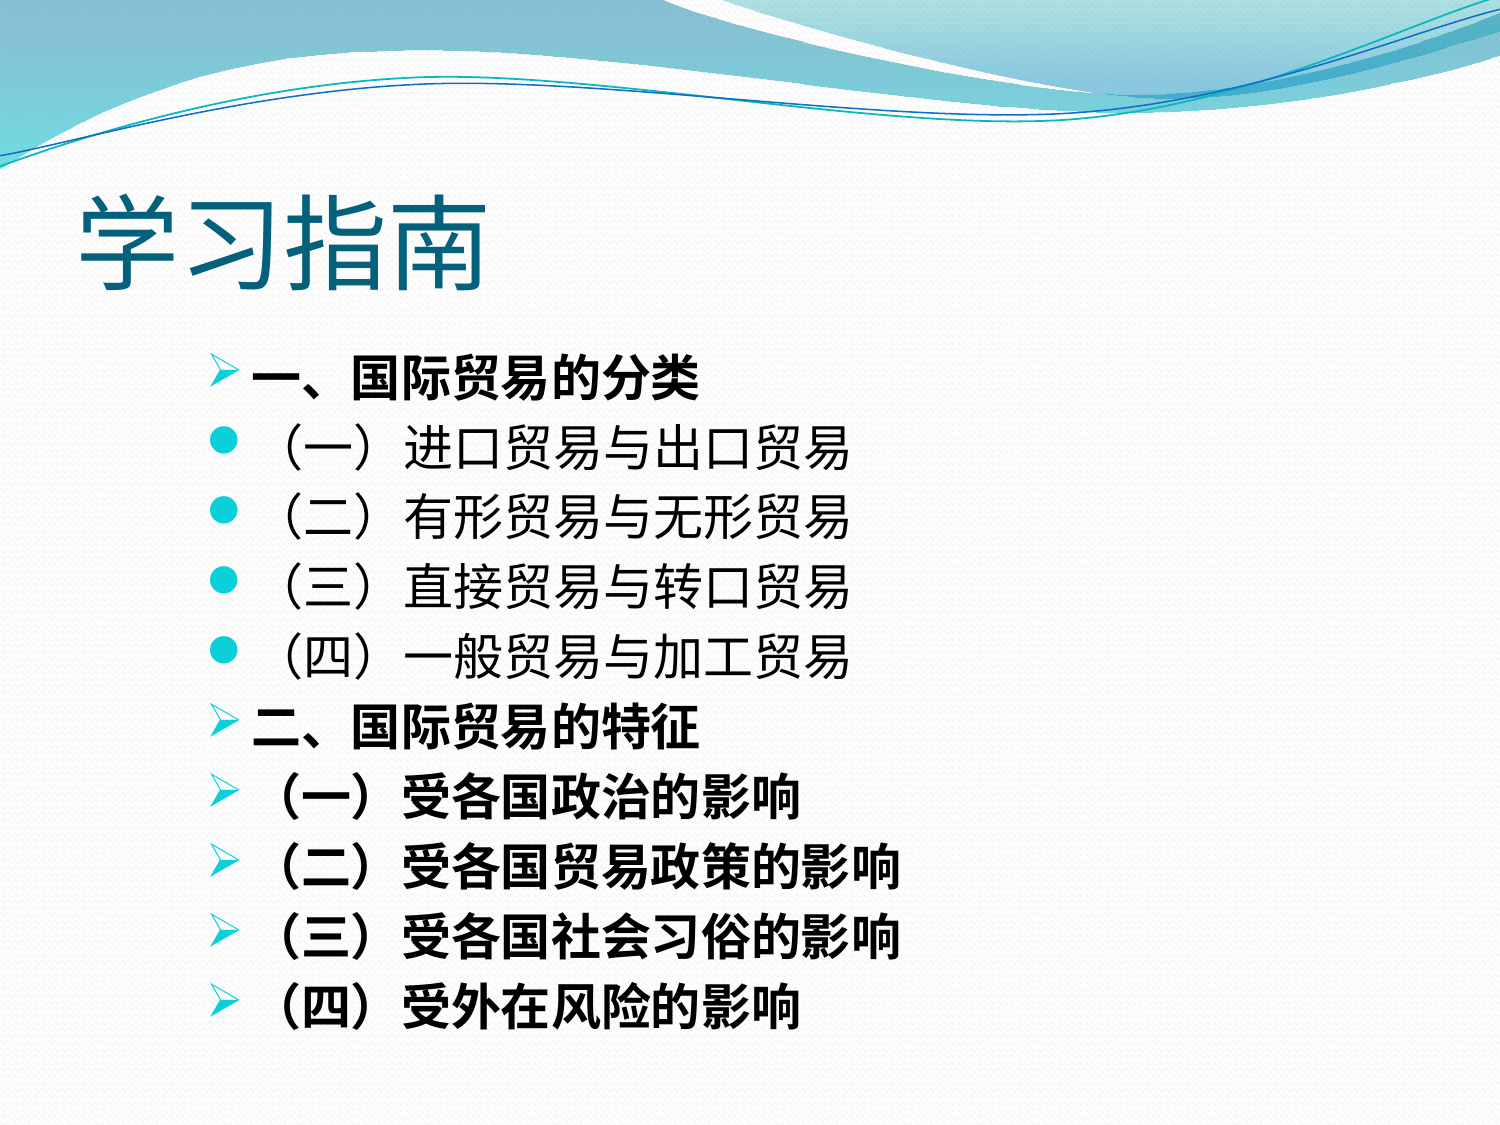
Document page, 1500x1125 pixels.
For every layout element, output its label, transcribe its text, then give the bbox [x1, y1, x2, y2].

title 学习指南 [75, 115, 1425, 303]
text_box 一、国际贸易的分类 （一）进口贸易与出口贸易 （二）有形贸易与无形贸易 （三）直接贸易与转口贸易 （四）一般贸易与加工贸易 二、国际贸易的特征 （一）受各国政治的影响 （二）受各国贸易政策的影响 （三）受各国社会习俗的影响 （四）受外在风险的影响 [191, 338, 1500, 1059]
